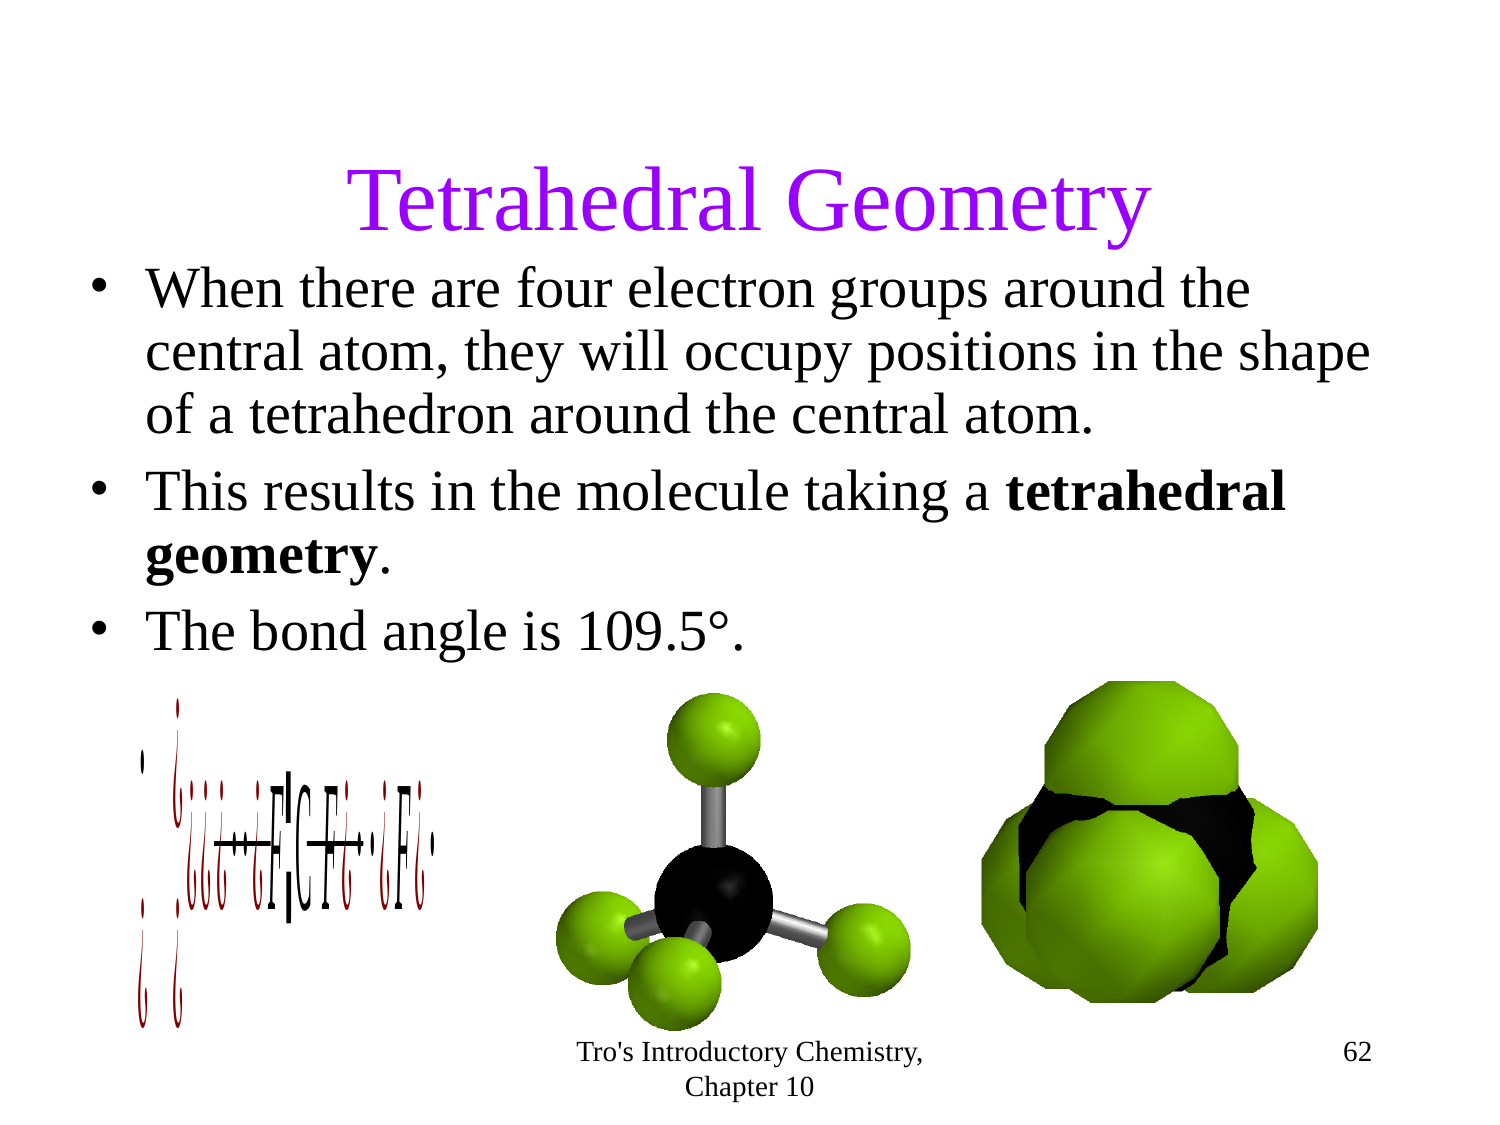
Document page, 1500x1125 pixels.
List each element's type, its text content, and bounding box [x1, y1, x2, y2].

picture [549, 687, 913, 1040]
text_box <number> [1074, 1024, 1388, 1100]
text_box Tro's Introductory Chemistry, Chapter 10 [549, 1024, 950, 1100]
text_box When there are four electron groups around the central atom, they will occupy positions in the shape of a tetrahedron around the central atom. This results in the molecule taking a tetrahedral geometry. The bond angle is 109.5°. [74, 249, 1425, 688]
picture [974, 674, 1326, 1006]
text_box Tetrahedral Geometry [112, 99, 1388, 249]
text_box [137, 662, 438, 1040]
